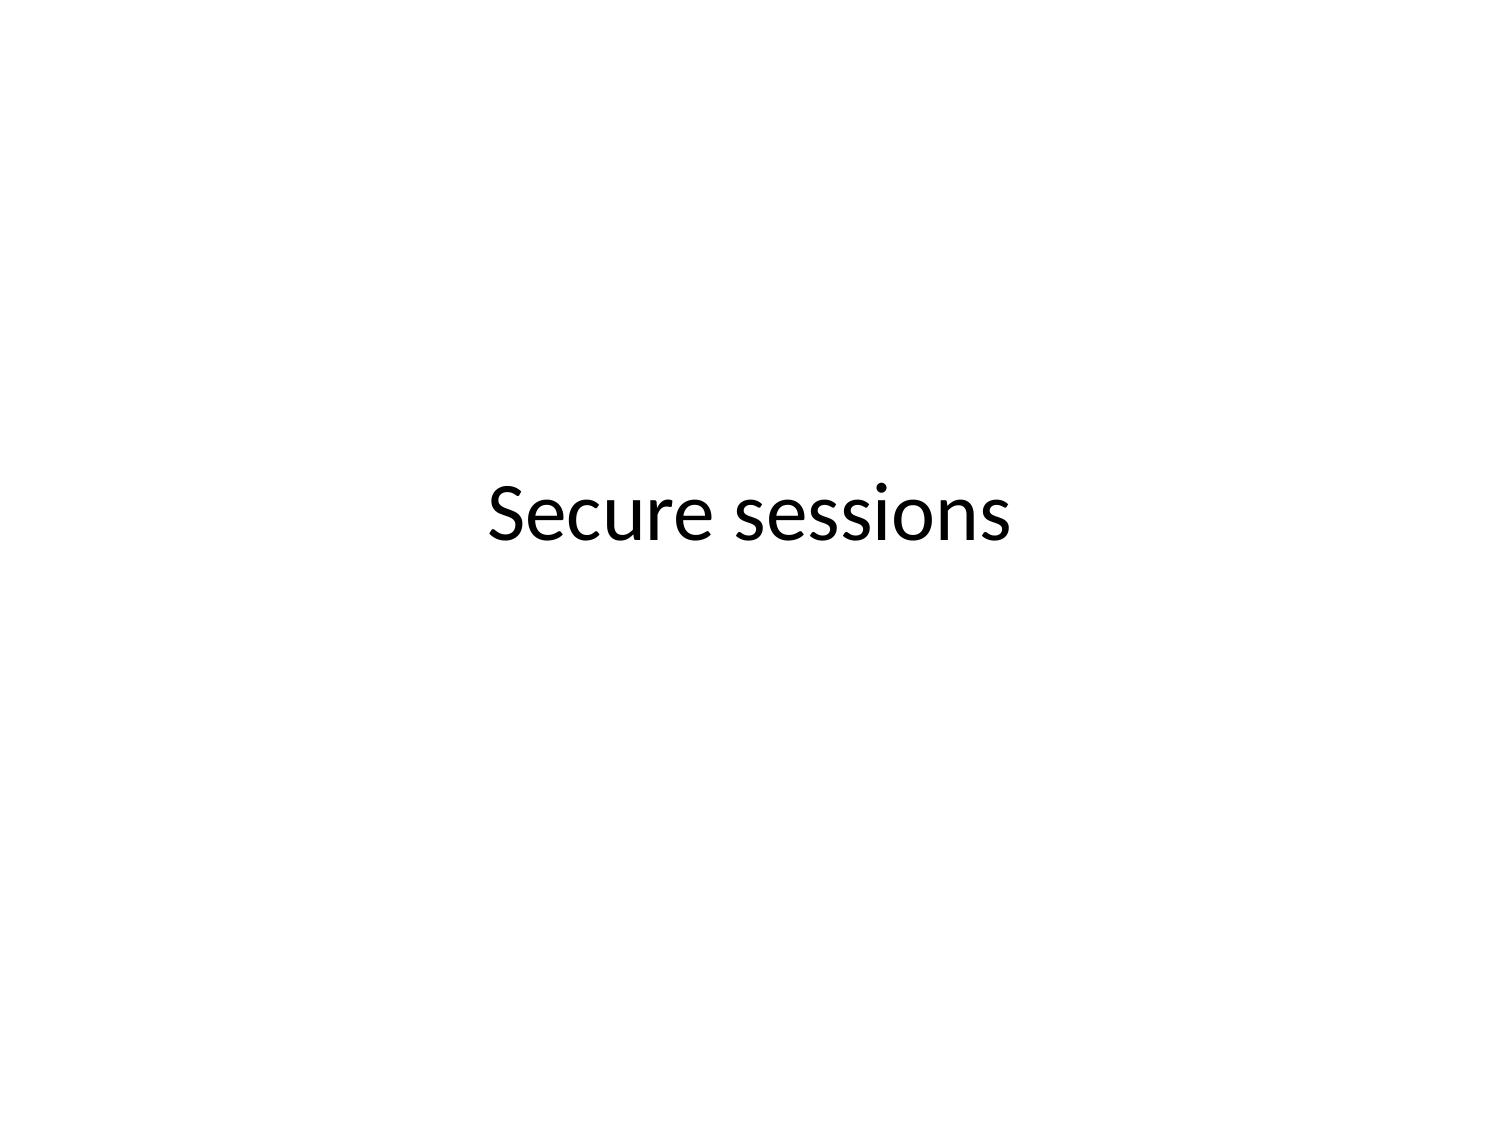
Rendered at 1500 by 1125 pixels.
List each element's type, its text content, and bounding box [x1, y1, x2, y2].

subtitle Secure sessions [225, 450, 1275, 738]
